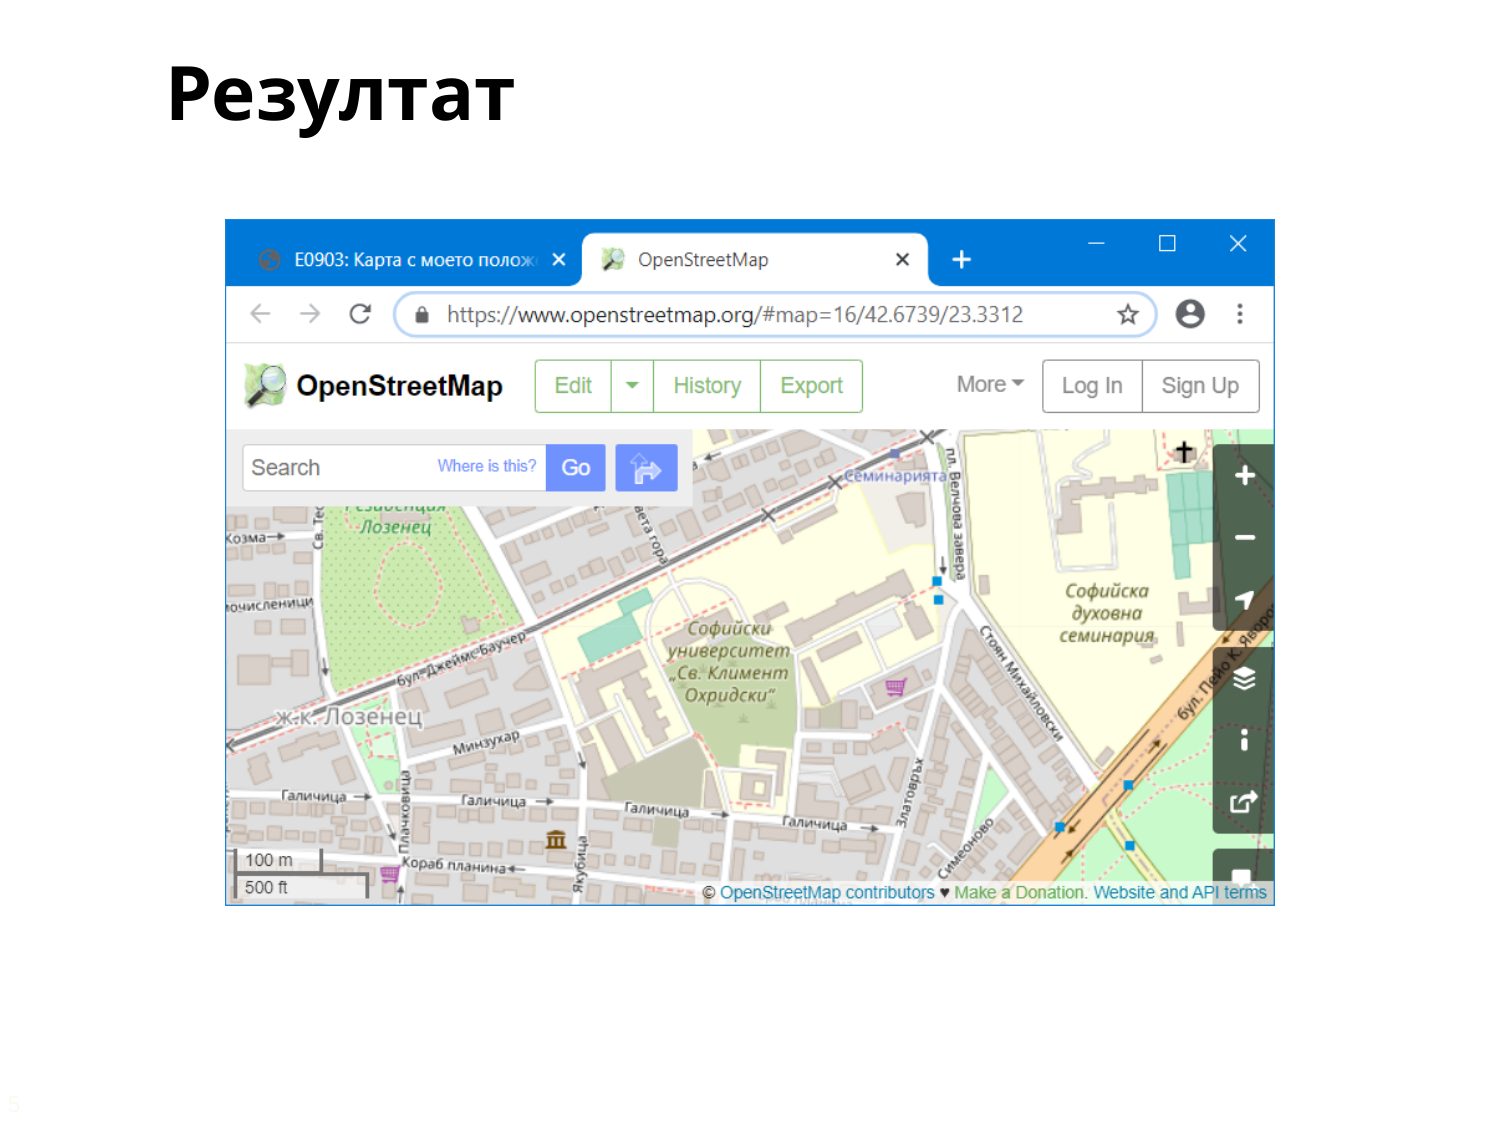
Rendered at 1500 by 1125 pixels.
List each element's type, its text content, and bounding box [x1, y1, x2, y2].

list Резултат [150, 37, 1488, 1113]
picture [224, 218, 1276, 907]
